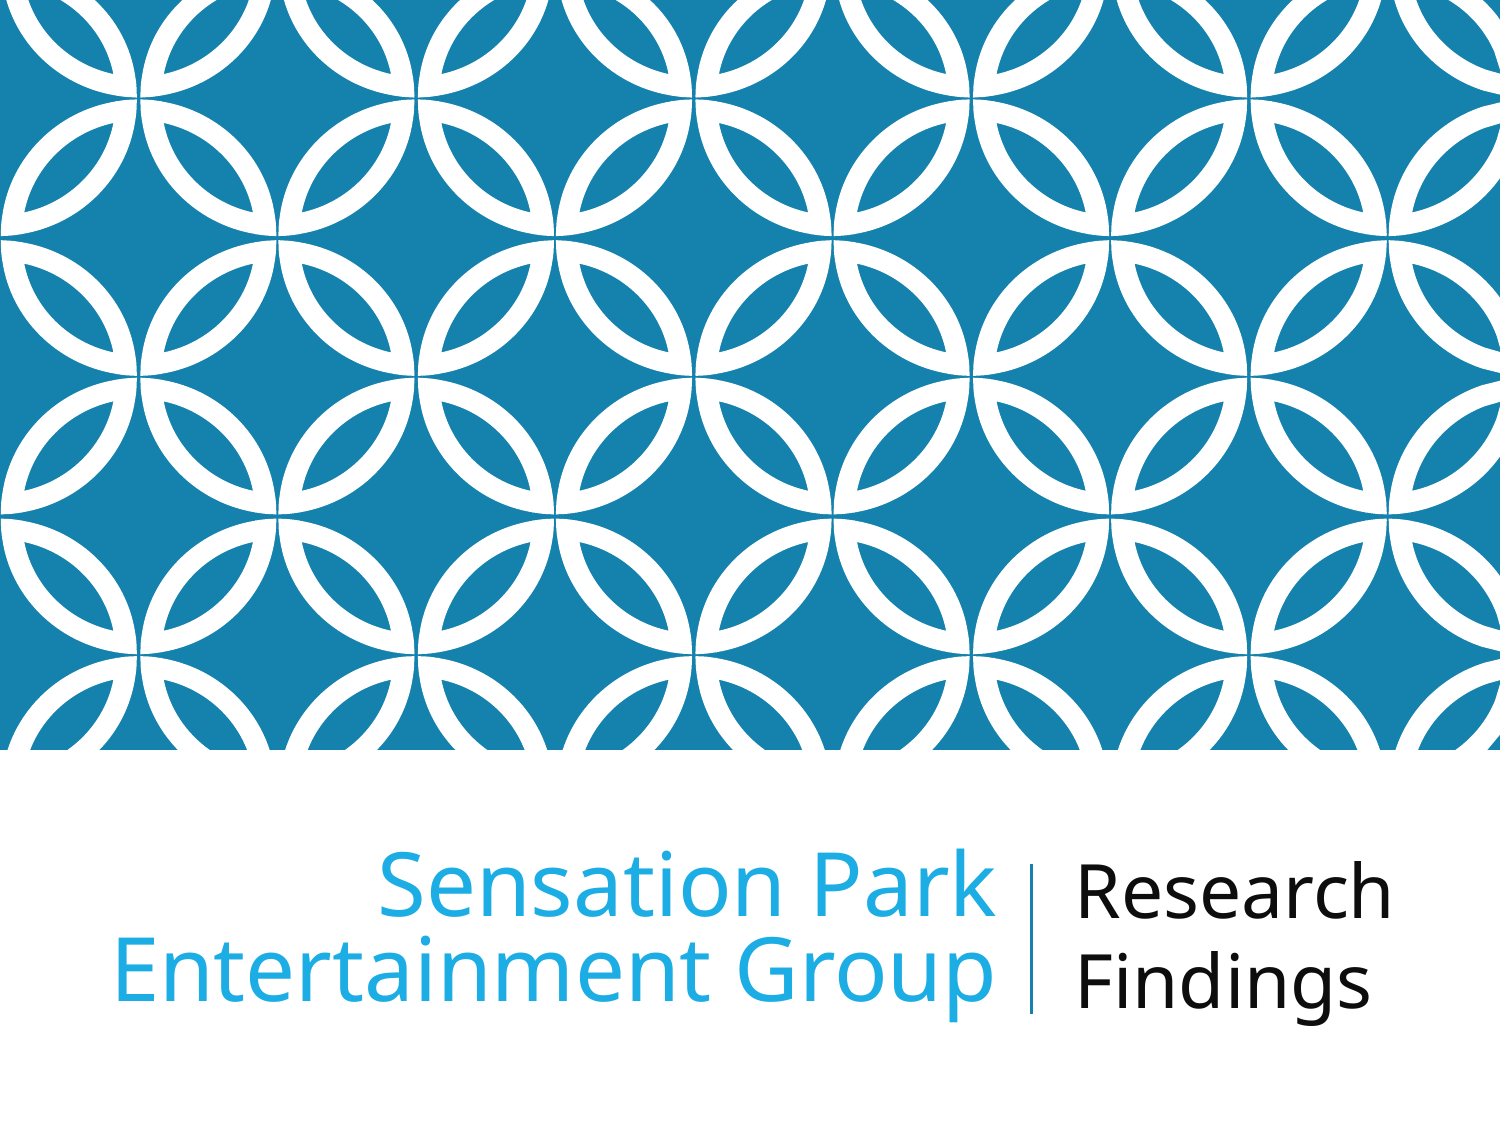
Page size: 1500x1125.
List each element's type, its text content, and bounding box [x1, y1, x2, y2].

title Sensation Park Entertainment Group [56, 813, 1013, 1054]
subtitle Research Findings [1059, 813, 1454, 1054]
